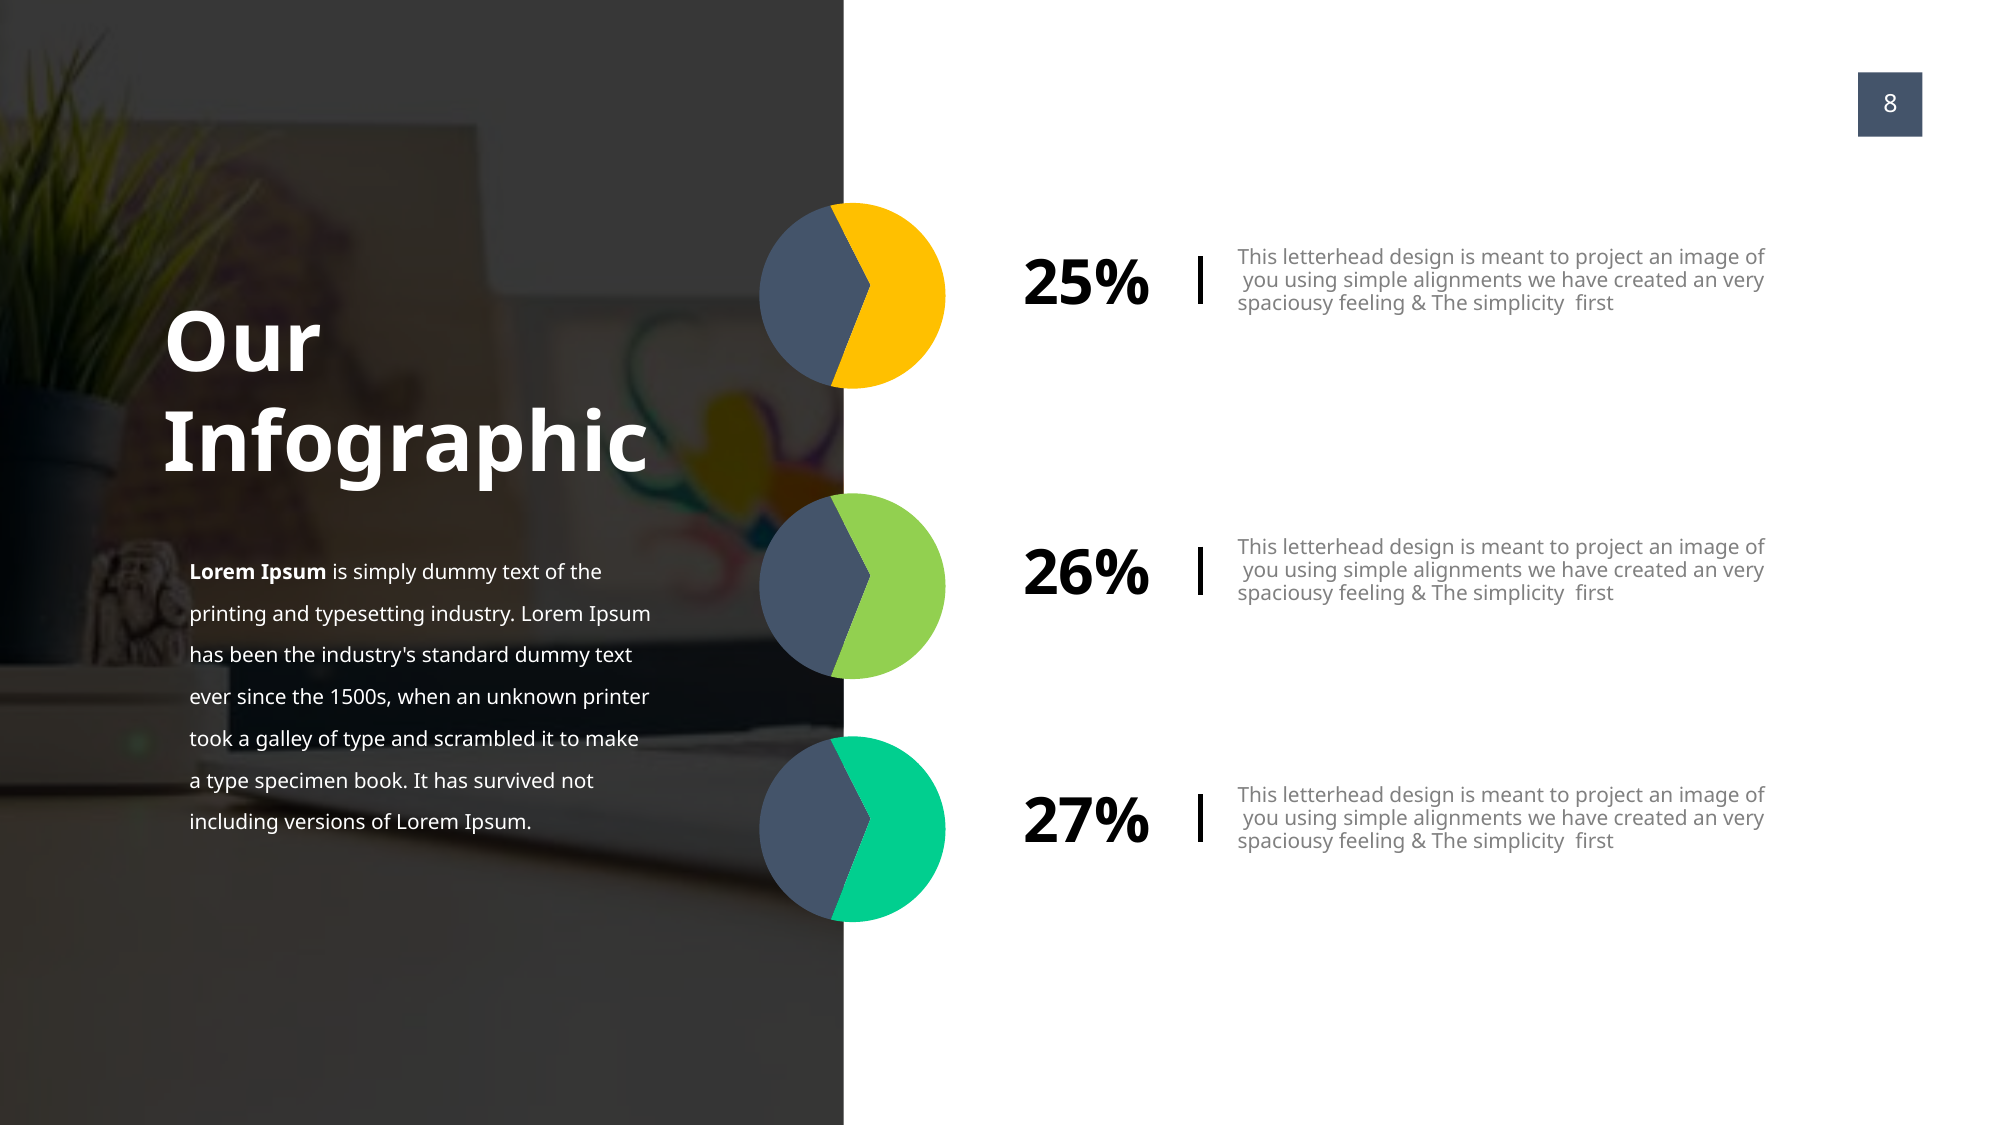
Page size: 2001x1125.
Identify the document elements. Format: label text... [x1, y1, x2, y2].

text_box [1001, 771, 1815, 865]
picture [0, 0, 844, 1125]
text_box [174, 280, 669, 845]
slide_number 8 [1854, 78, 1927, 130]
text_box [759, 202, 946, 923]
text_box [1001, 524, 1815, 618]
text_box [1001, 233, 1815, 327]
